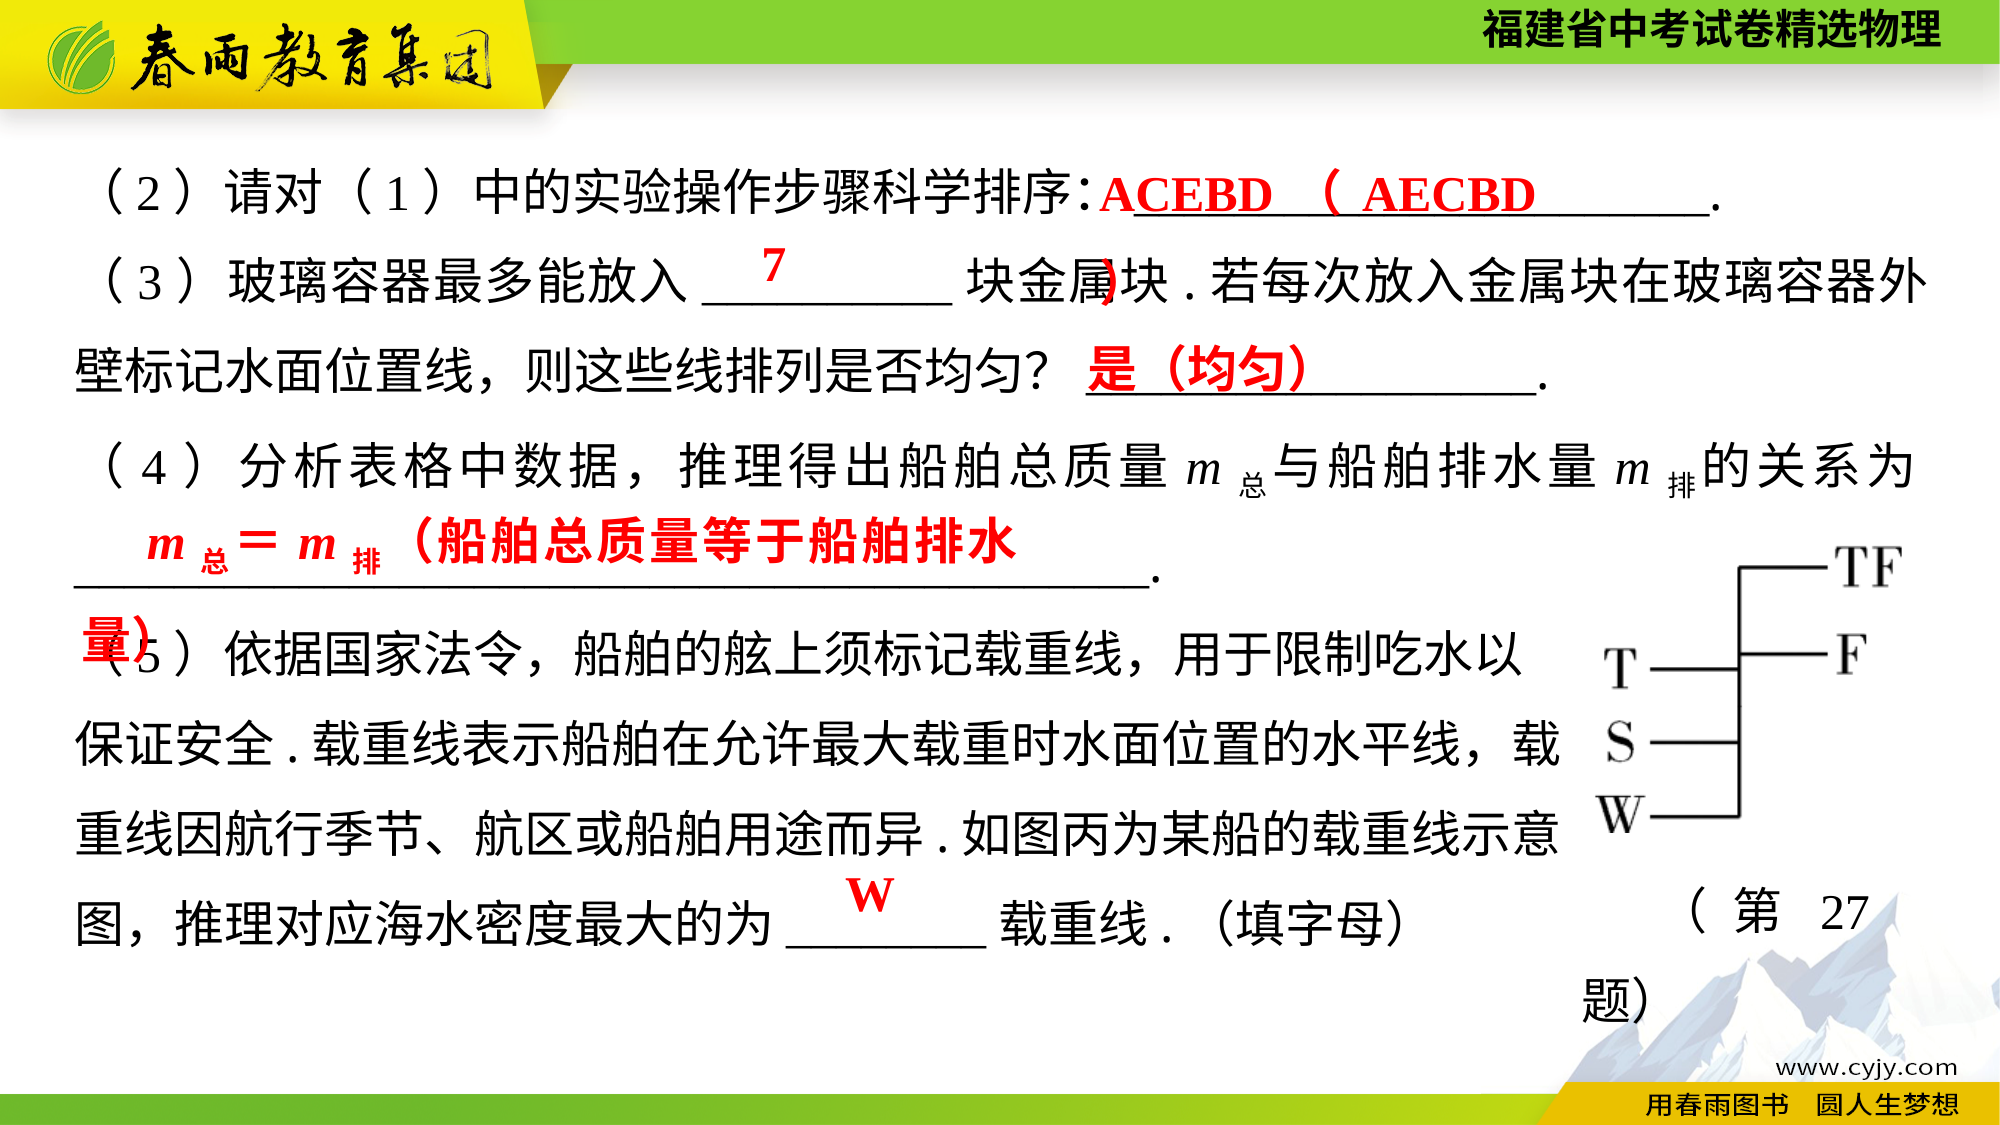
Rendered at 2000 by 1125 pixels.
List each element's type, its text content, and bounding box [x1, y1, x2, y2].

text_box W [768, 853, 972, 929]
list （2）请对（1）中的实验操作步骤科学排序：_______________________. （3）玻璃容器最多能放入__________块金属块.若每次放入金属块在玻璃容器外壁标记水面位置线，则这些线排列是否均匀？__________________. （4）分析表格中数据，推理得出船舶总质量m总与船舶排水量m排的关系为___________________________________________. （5）依据国家法令，船舶的舷上须标记载重线，用于限制吃水以 保证安全.载重线表示船舶在允许最大载重时水面位置的水平线，载 重线因航行季节、航区或船舶用途而异.如图丙为某船的载重线示意 图，推理对应海水密度最大的为________载重线.（填字母） [59, 122, 1944, 956]
text_box 7 [746, 223, 864, 299]
text_box 是（均匀） [1072, 299, 1353, 405]
picture [0, 0, 2000, 1125]
text_box （第27题） [1566, 841, 1897, 947]
text_box m总＝m排（船舶总质量等于船舶排水量） [66, 468, 1033, 586]
text_box ACEBD（AECBD） [1084, 124, 1564, 229]
